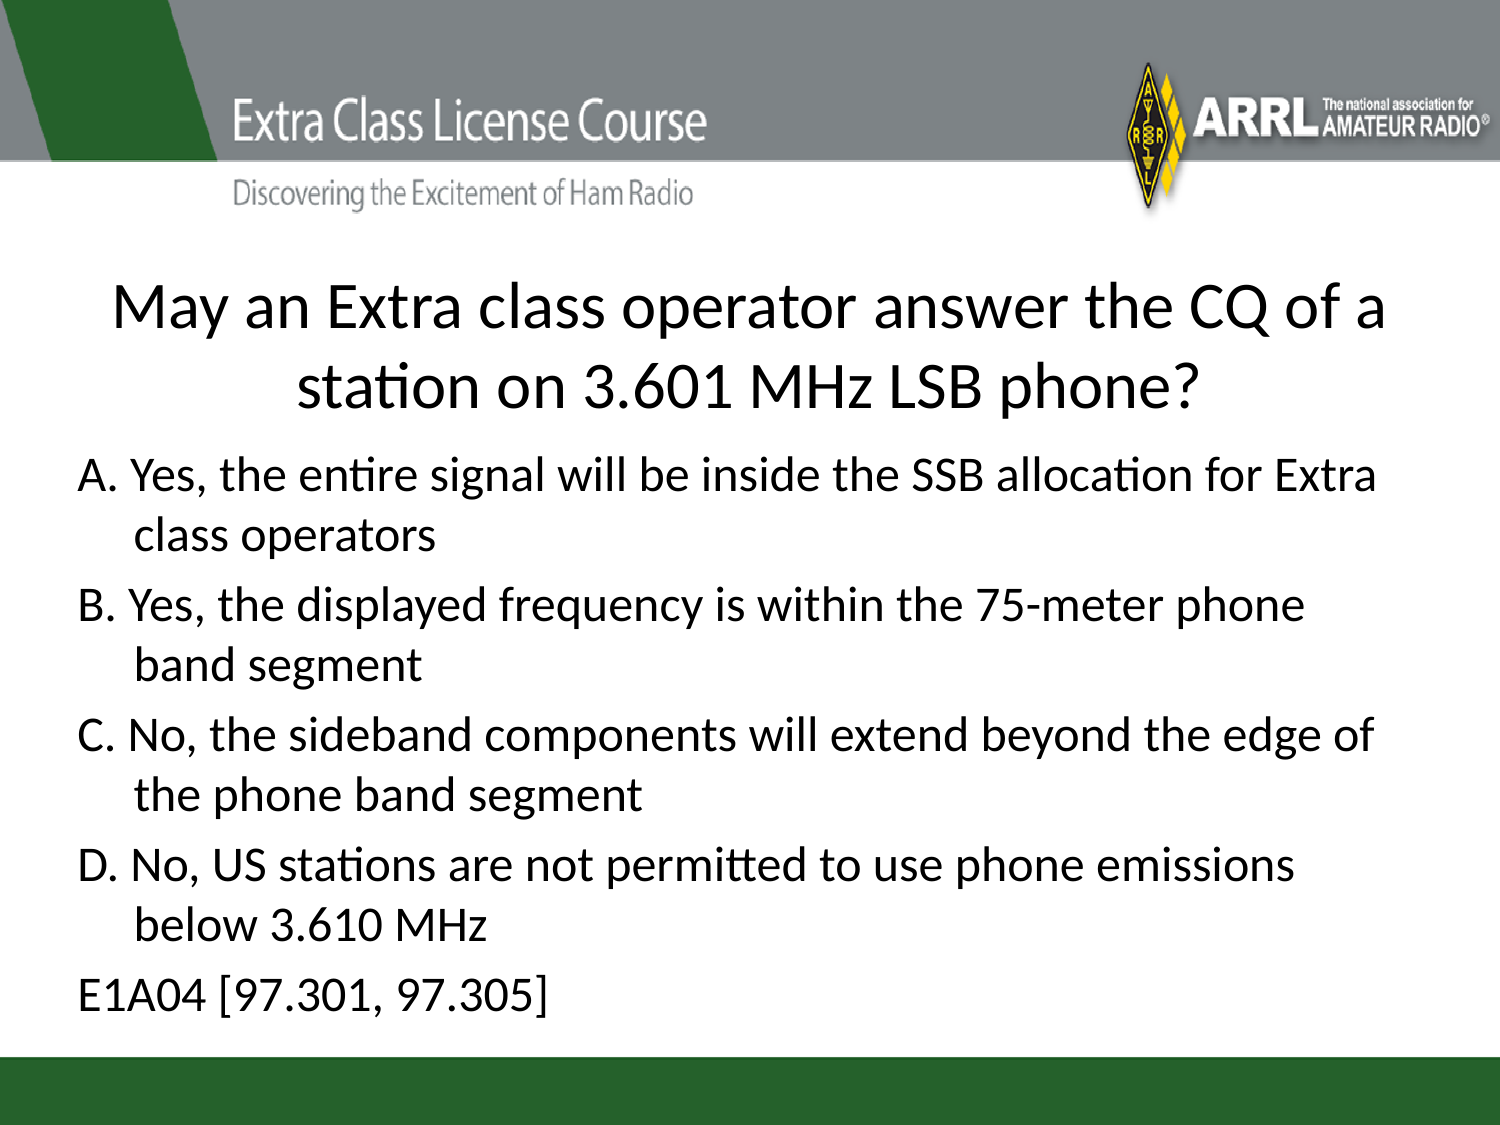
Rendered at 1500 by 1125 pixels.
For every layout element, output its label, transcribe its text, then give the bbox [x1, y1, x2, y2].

list A. Yes, the entire signal will be inside the SSB allocation for Extra class operators B. Yes, the displayed frequency is within the 75-meter phone band segment C. No, the sideband components will extend beyond the edge of the phone band segment D. No, US stations are not permitted to use phone emissions below 3.610 MHz E1A04 [97.301, 97.305] [62, 434, 1413, 841]
picture [0, 0, 1500, 1125]
title May an Extra class operator answer the CQ of a station on 3.601 MHz LSB phone? [75, 254, 1425, 443]
